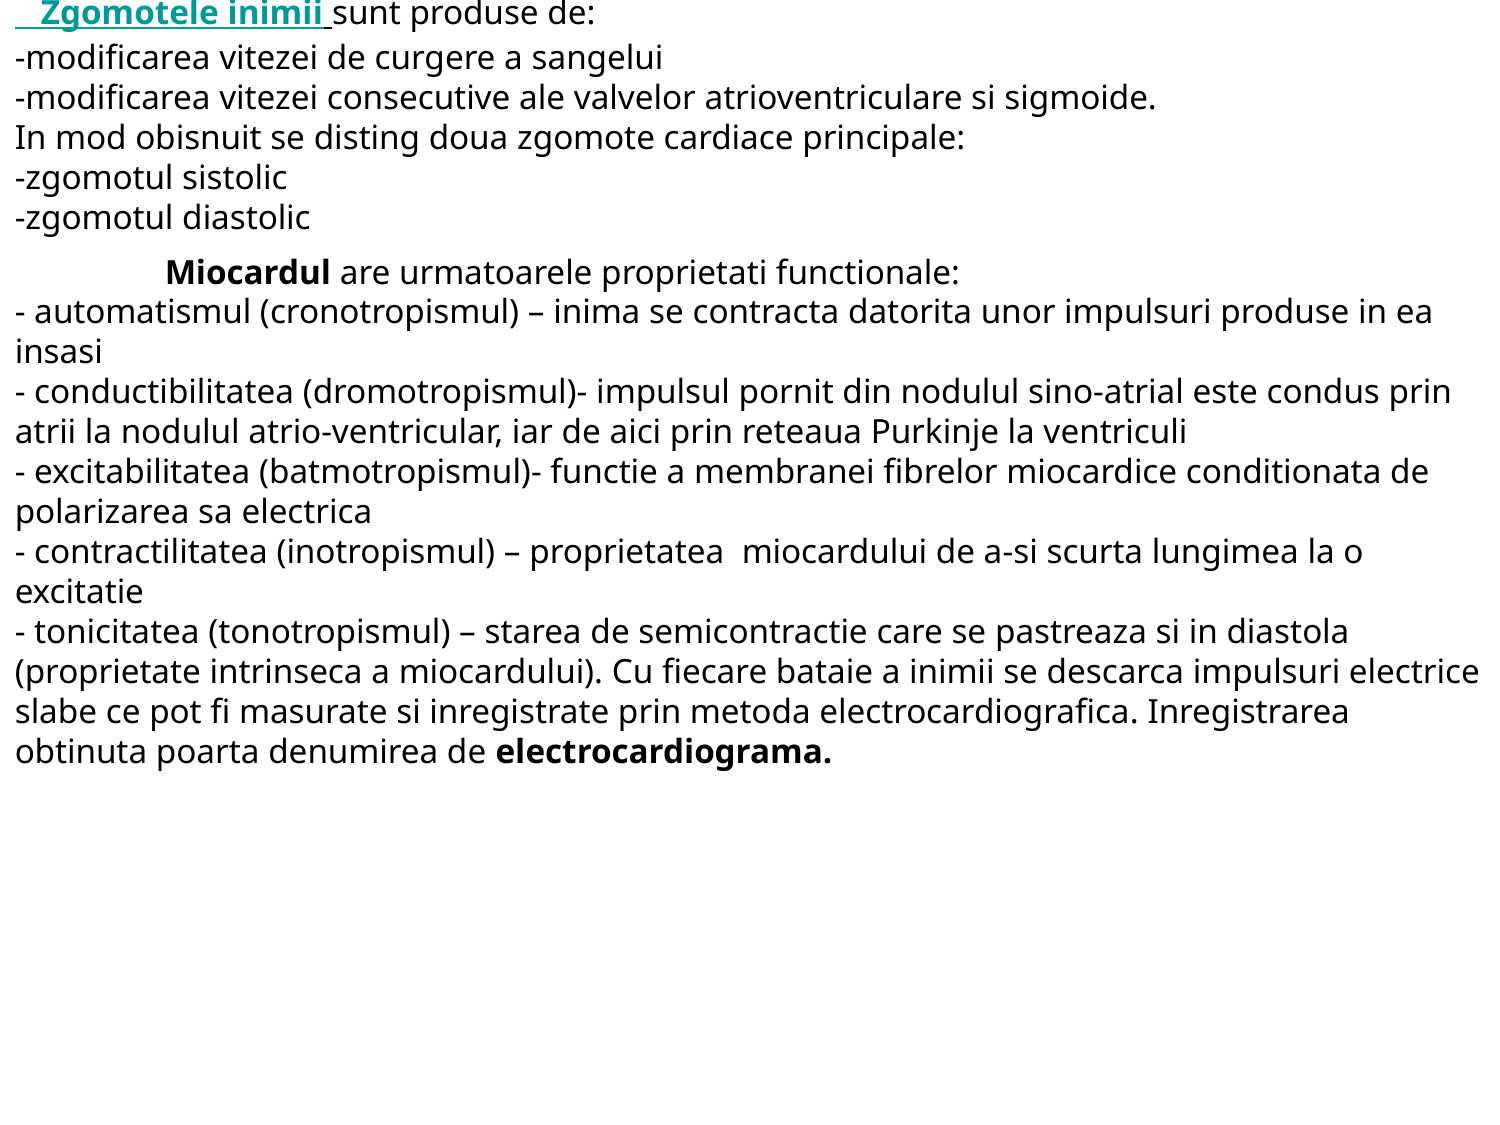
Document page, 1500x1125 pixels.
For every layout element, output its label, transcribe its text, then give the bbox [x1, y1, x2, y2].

text_box Miocardul are urmatoarele proprietati functionale: - automatismul (cronotropismul) – inima se contracta datorita unor impulsuri produse in ea insasi - conductibilitatea (dromotropismul)- impulsul pornit din nodulul sino-atrial este condus prin atrii la nodulul atrio-ventricular, iar de aici prin reteaua Purkinje la ventriculi - excitabilitatea (batmotropismul)- functie a membranei fibrelor miocardice conditionata de polarizarea sa electrica - contractilitatea (inotropismul) – proprietatea miocardului de a-si scurta lungimea la o excitatie - tonicitatea (tonotropismul) – starea de semicontractie care se pastreaza si in diastola (proprietate intrinseca a miocardului). Cu fiecare bataie a inimii se descarca impulsuri electrice slabe ce pot fi masurate si inregistrate prin metoda electrocardiografica. Inregistrarea obtinuta poarta denumirea de electrocardiograma. [0, 243, 1500, 818]
text_box Zgomotele inimii sunt produse de: -modificarea vitezei de curgere a sangelui -modificarea vitezei consecutive ale valvelor atrioventriculare si sigmoide. In mod obisnuit se disting doua zgomote cardiace principale: -zgomotul sistolic -zgomotul diastolic [0, 0, 1500, 243]
